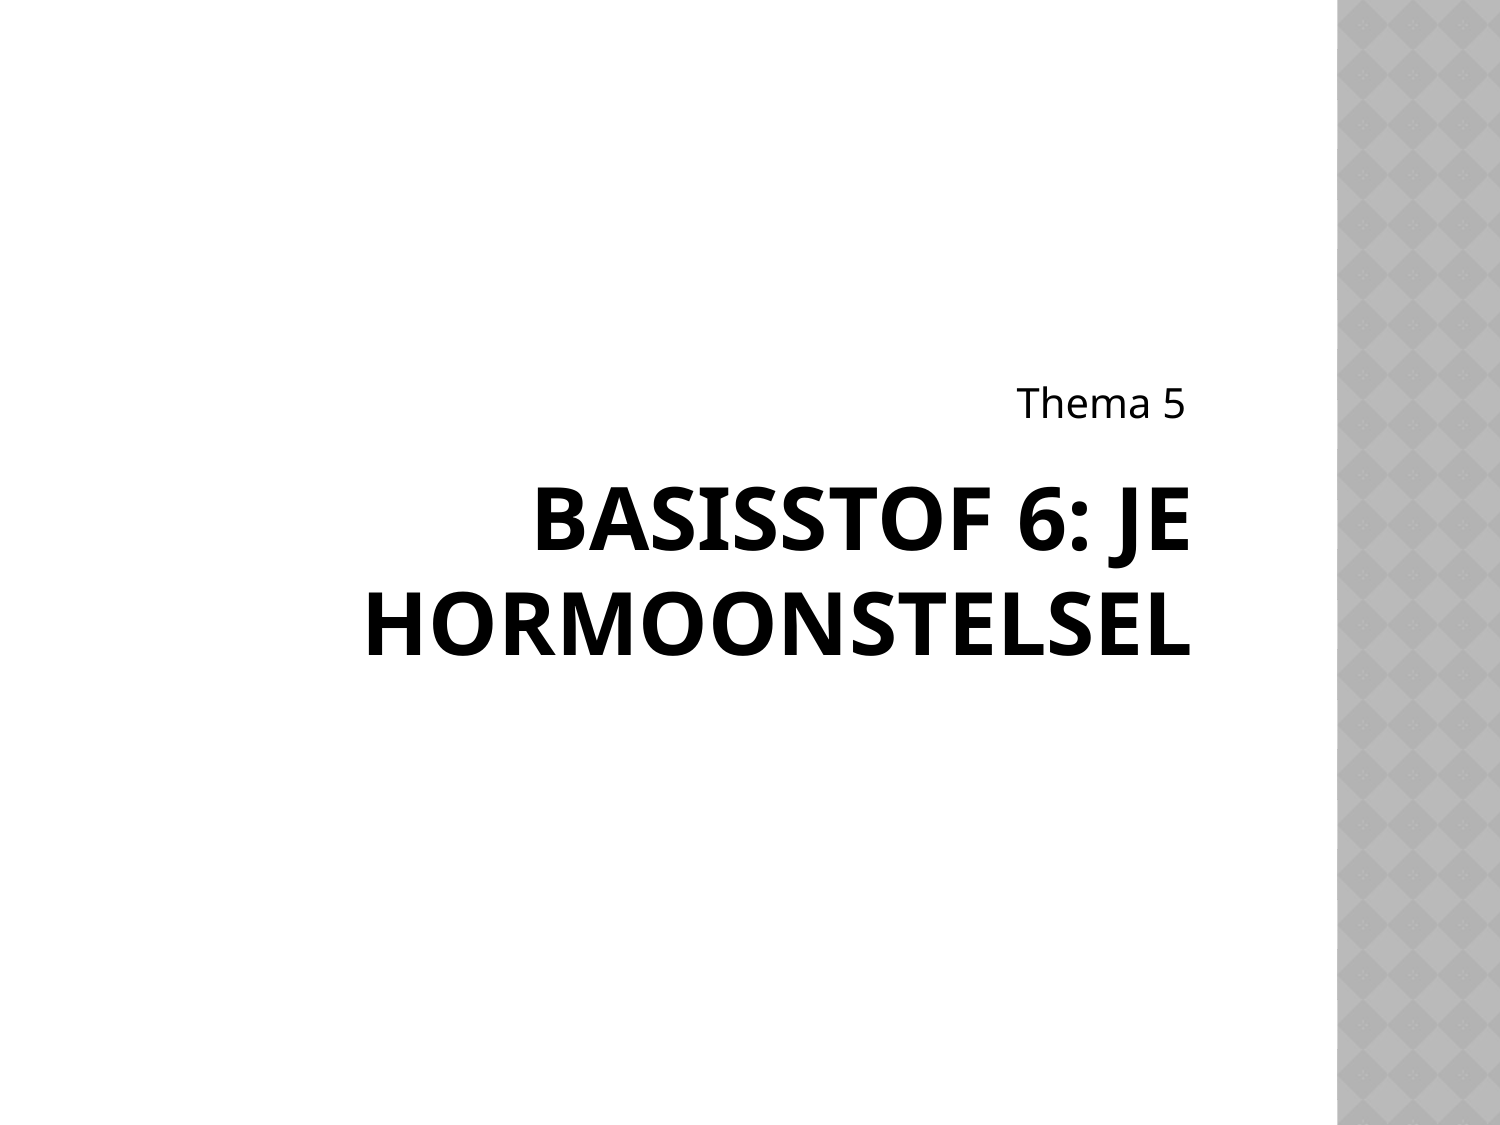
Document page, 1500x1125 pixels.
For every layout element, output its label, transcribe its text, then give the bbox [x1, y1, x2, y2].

title Basisstof 6: je hormoonstelsel [174, 462, 1202, 687]
list Thema 5 [174, 312, 1202, 435]
